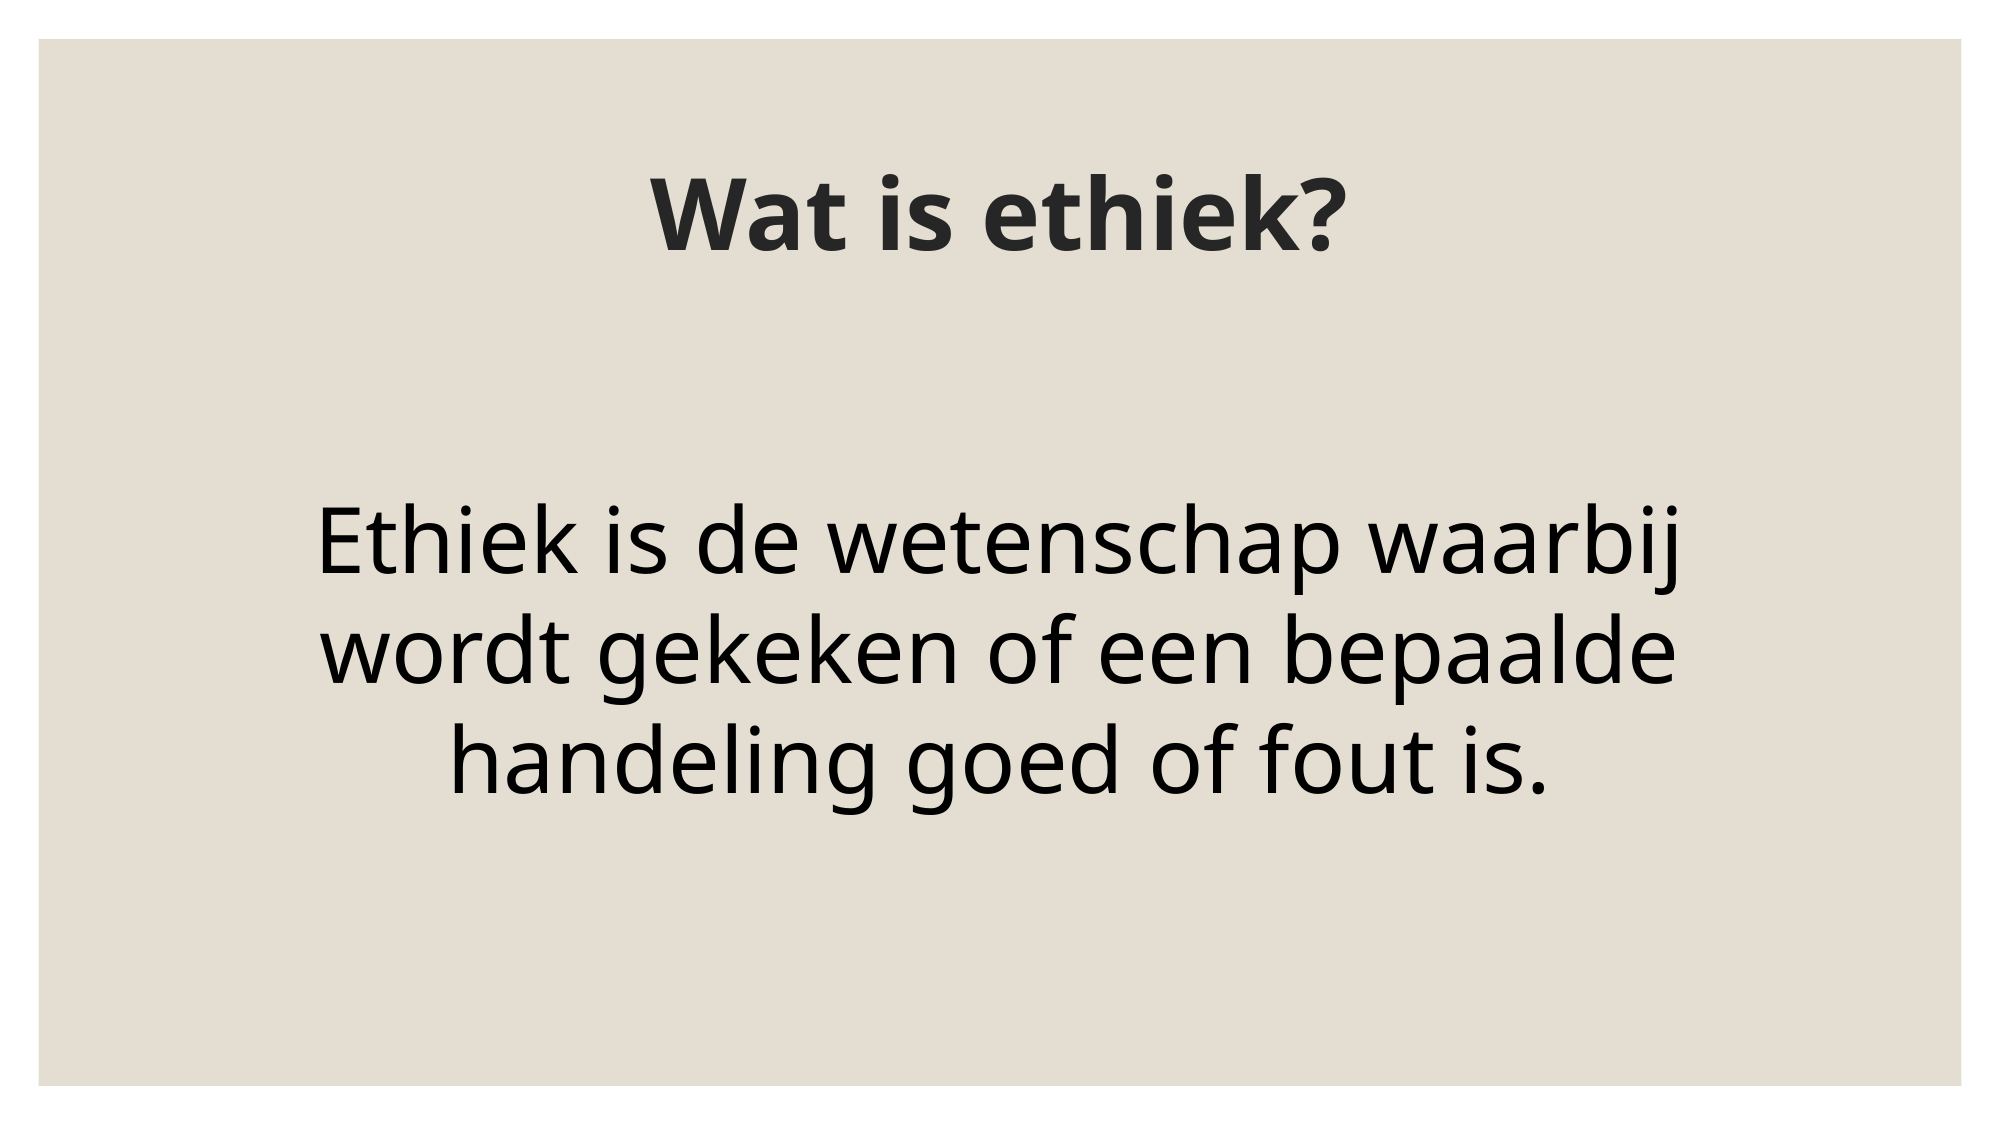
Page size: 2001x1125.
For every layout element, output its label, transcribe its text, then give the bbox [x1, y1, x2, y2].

list Ethiek is de wetenschap waarbij wordt gekeken of een bepaalde handeling goed of fout is. [174, 345, 1825, 990]
title Wat is ethiek? [174, 105, 1825, 331]
